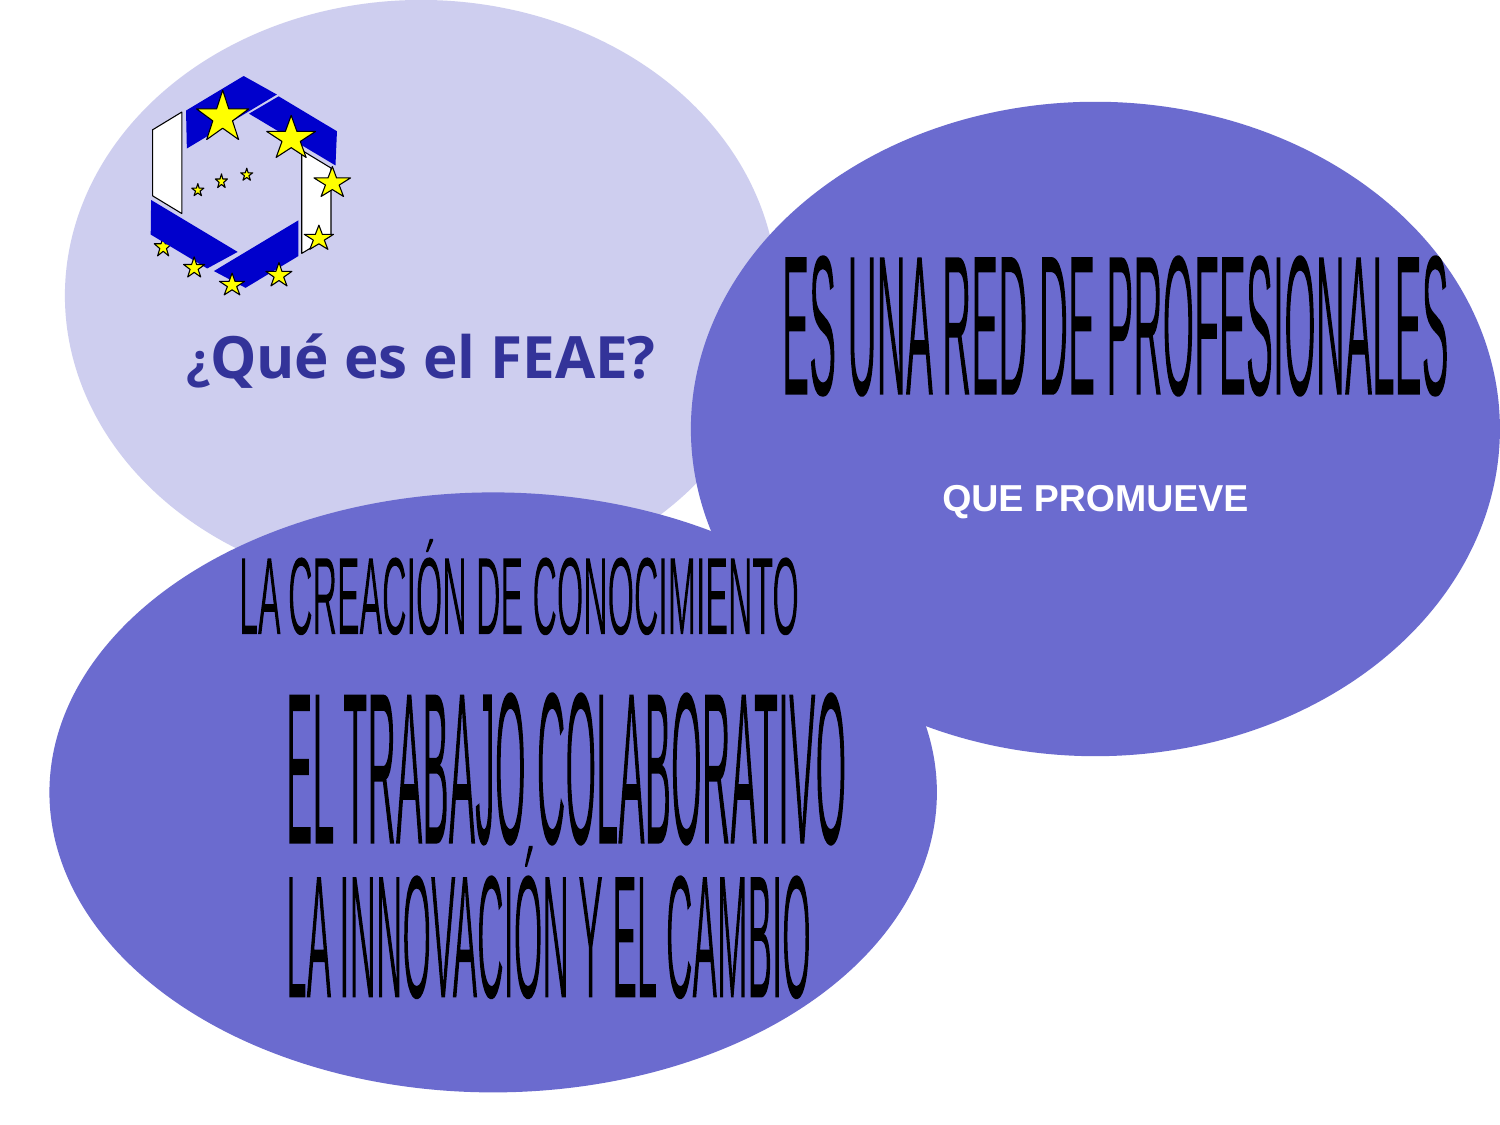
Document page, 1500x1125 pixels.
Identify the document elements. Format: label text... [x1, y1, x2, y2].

text_box [49, 492, 937, 1093]
picture [135, 66, 352, 298]
text_box ¿Qué es el FEAE? [64, 0, 770, 548]
text_box QUE PROMUEVE [690, 101, 1500, 757]
